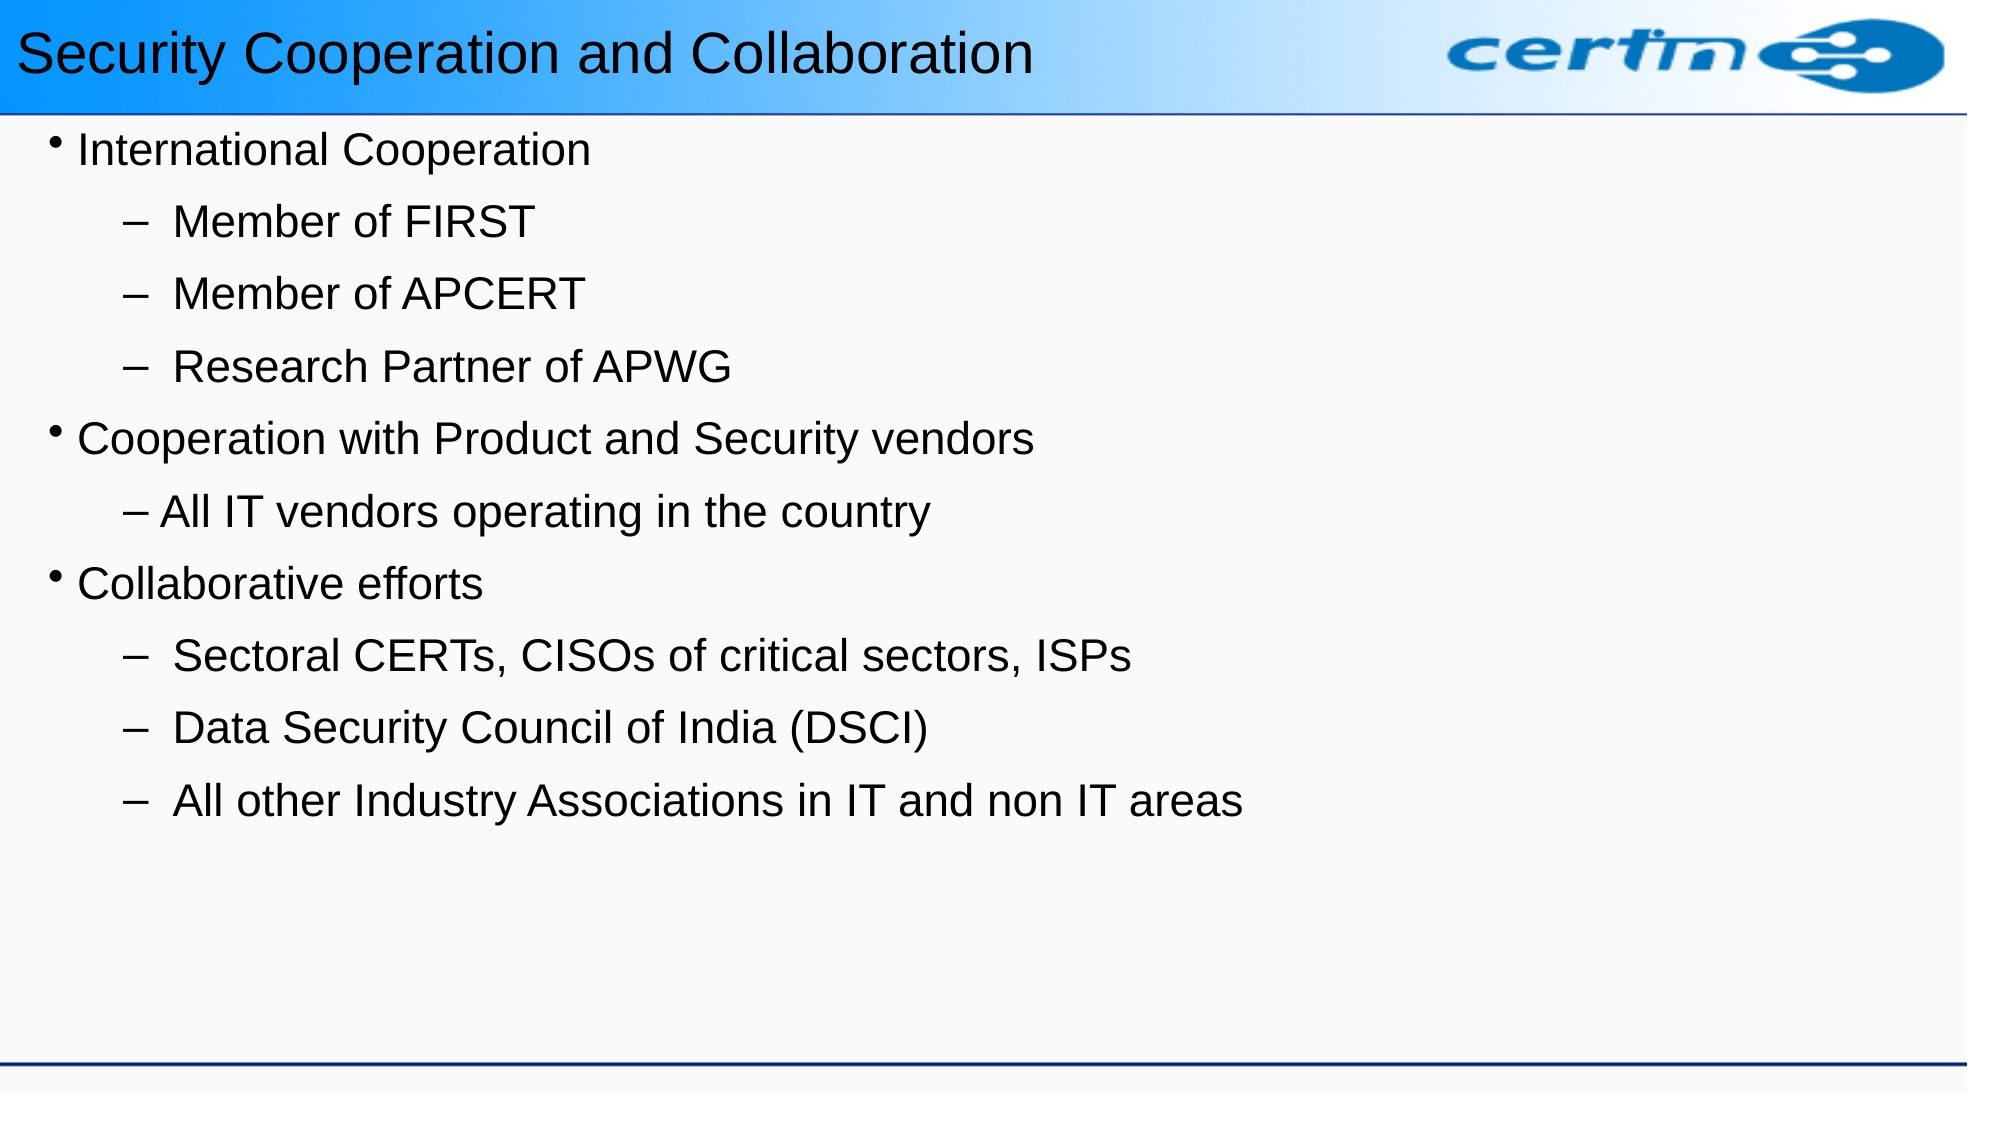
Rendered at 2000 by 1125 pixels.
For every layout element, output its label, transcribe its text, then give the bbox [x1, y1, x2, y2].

text_box International Cooperation Member of FIRST Member of APCERT Research Partner of APWG Cooperation with Product and Security vendors All IT vendors operating in the country Collaborative efforts Sectoral CERTs, CISOs of critical sectors, ISPs Data Security Council of India (DSCI) All other Industry Associations in IT and non IT areas [33, 118, 1933, 834]
picture [0, 0, 1967, 1092]
text_box Security Cooperation and Collaboration [1, 12, 1702, 88]
